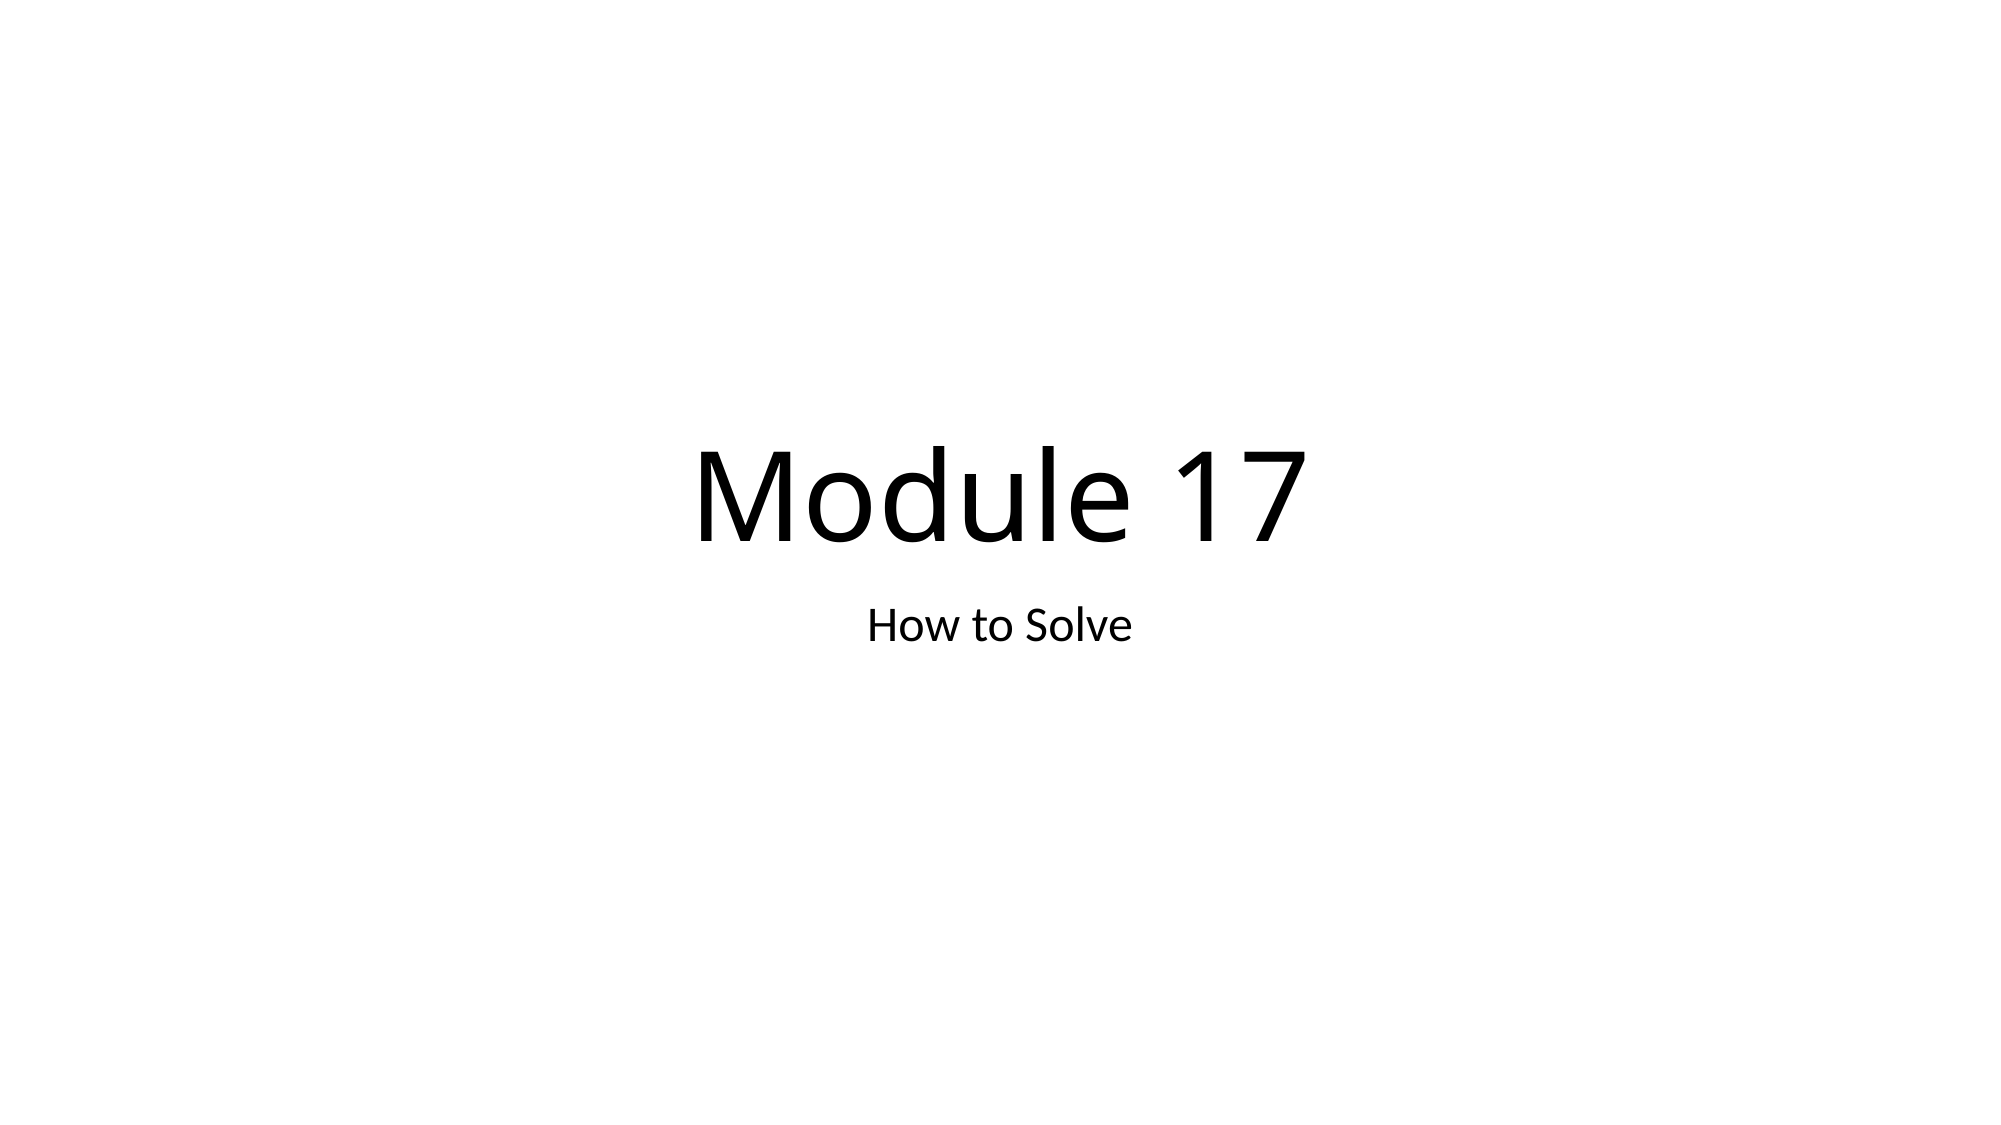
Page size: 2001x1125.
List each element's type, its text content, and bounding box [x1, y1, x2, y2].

subtitle How to Solve [249, 590, 1750, 863]
title Module 17 [249, 184, 1750, 576]
